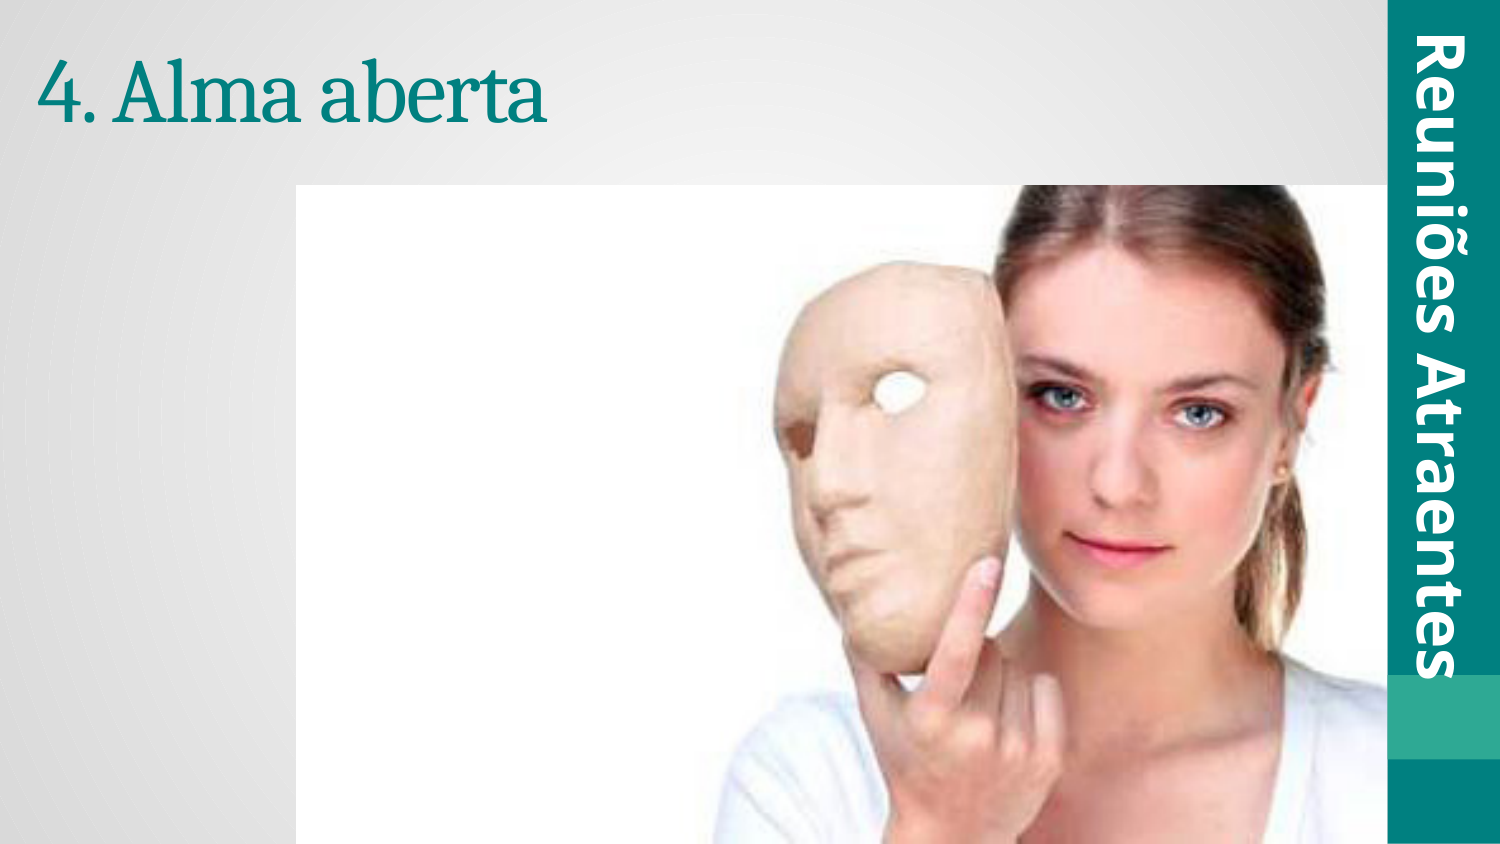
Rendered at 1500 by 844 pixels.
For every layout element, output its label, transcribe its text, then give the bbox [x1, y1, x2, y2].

picture [295, 185, 1387, 844]
title 4. Alma aberta [29, 15, 1364, 157]
text_box Reuniões Atraentes [1397, 23, 1492, 728]
